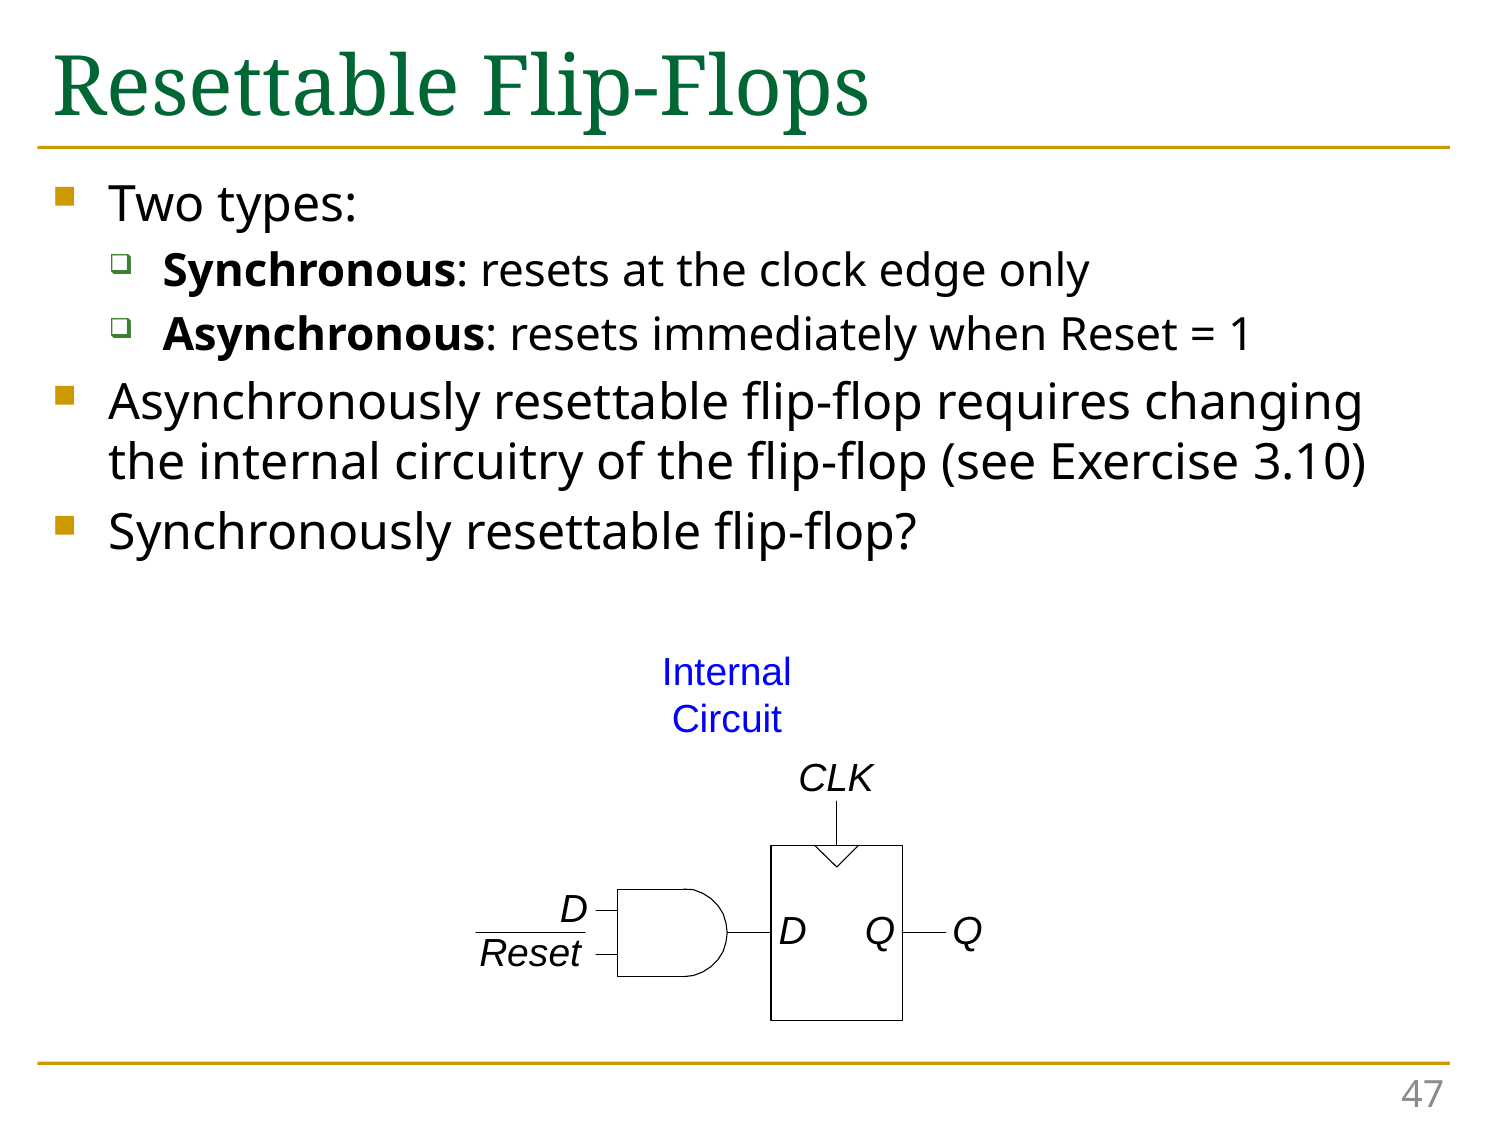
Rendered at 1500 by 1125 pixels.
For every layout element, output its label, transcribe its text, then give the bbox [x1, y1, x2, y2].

title Resettable Flip-Flops [37, 24, 1450, 163]
list Two types: Synchronous: resets at the clock edge only Asynchronous: resets immediately when Reset = 1 Asynchronously resettable flip-flop requires changing the internal circuitry of the flip-flop (see Exercise 3.10) Synchronously resettable flip-flop? [37, 163, 1450, 1016]
slide_number 47 [1121, 1066, 1460, 1125]
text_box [437, 620, 1017, 1027]
